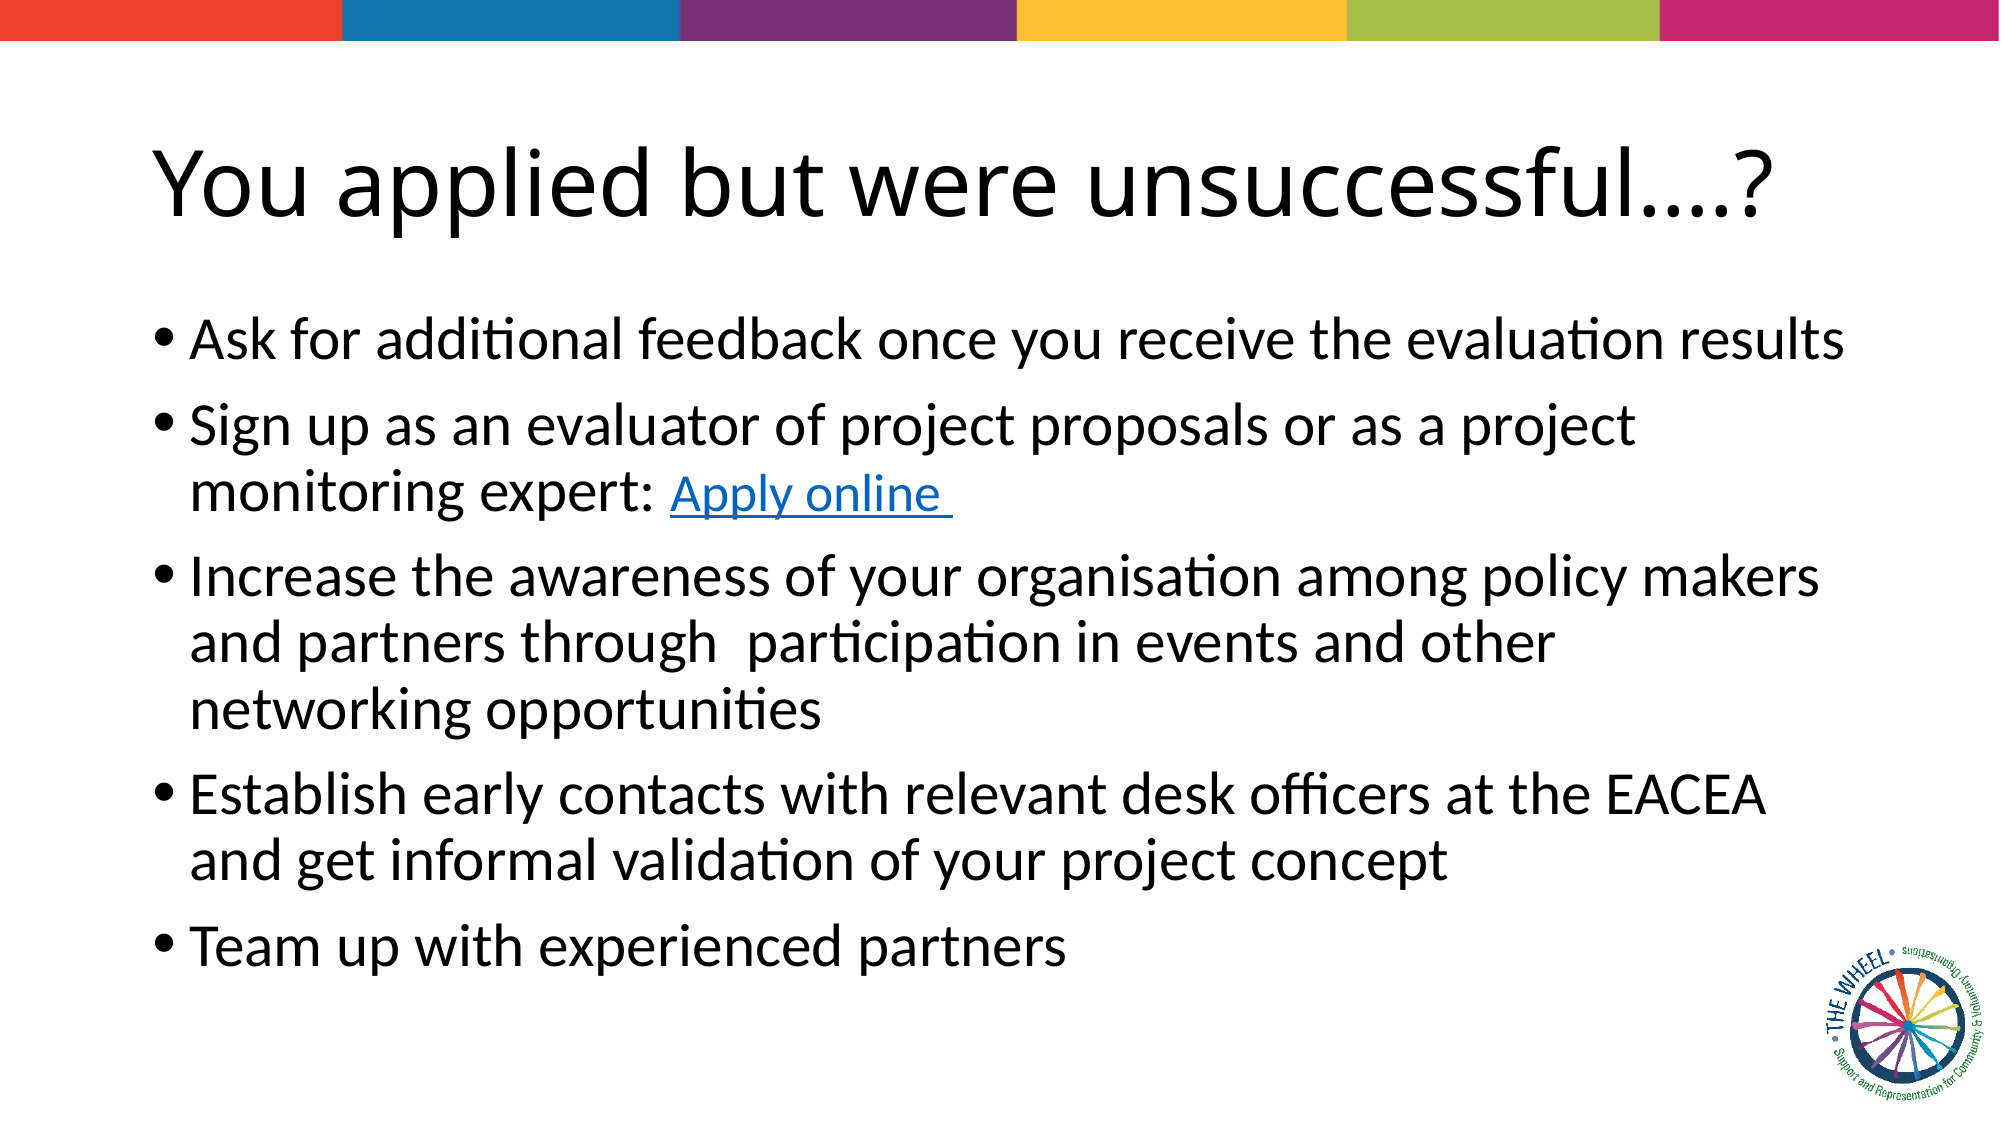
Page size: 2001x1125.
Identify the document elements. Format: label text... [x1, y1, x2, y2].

picture [1825, 944, 1984, 1103]
list Ask for additional feedback once you receive the evaluation results Sign up as an evaluator of project proposals or as a project monitoring expert: Apply online Increase the awareness of your organisation among policy makers and partners through participation in events and other networking opportunities Establish early contacts with relevant desk officers at the EACEA and get informal validation of your project concept Team up with experienced partners [137, 299, 1863, 1014]
title You applied but were unsuccessful….? [137, 78, 1863, 296]
picture [0, 0, 2000, 41]
